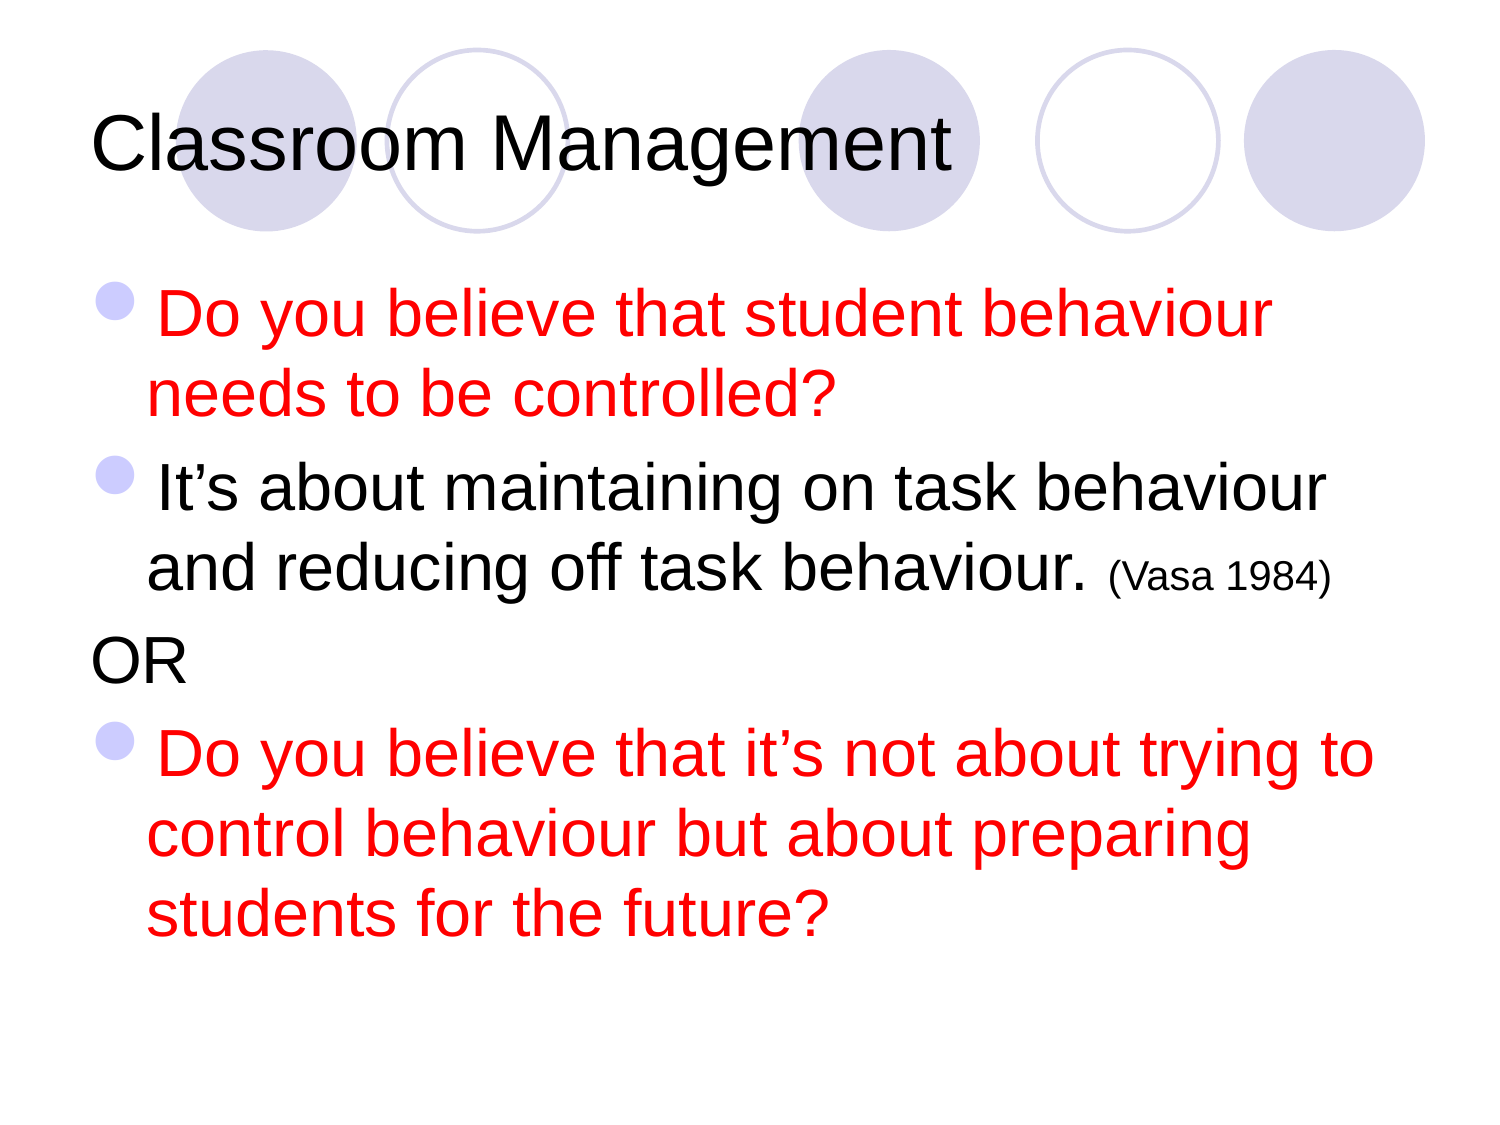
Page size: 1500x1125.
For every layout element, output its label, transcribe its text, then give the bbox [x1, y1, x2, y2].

list Do you believe that student behaviour needs to be controlled? It’s about maintaining on task behaviour and reducing off task behaviour. (Vasa 1984) OR Do you believe that it’s not about trying to control behaviour but about preparing students for the future? [74, 262, 1426, 1006]
title Classroom Management [74, 44, 1426, 233]
